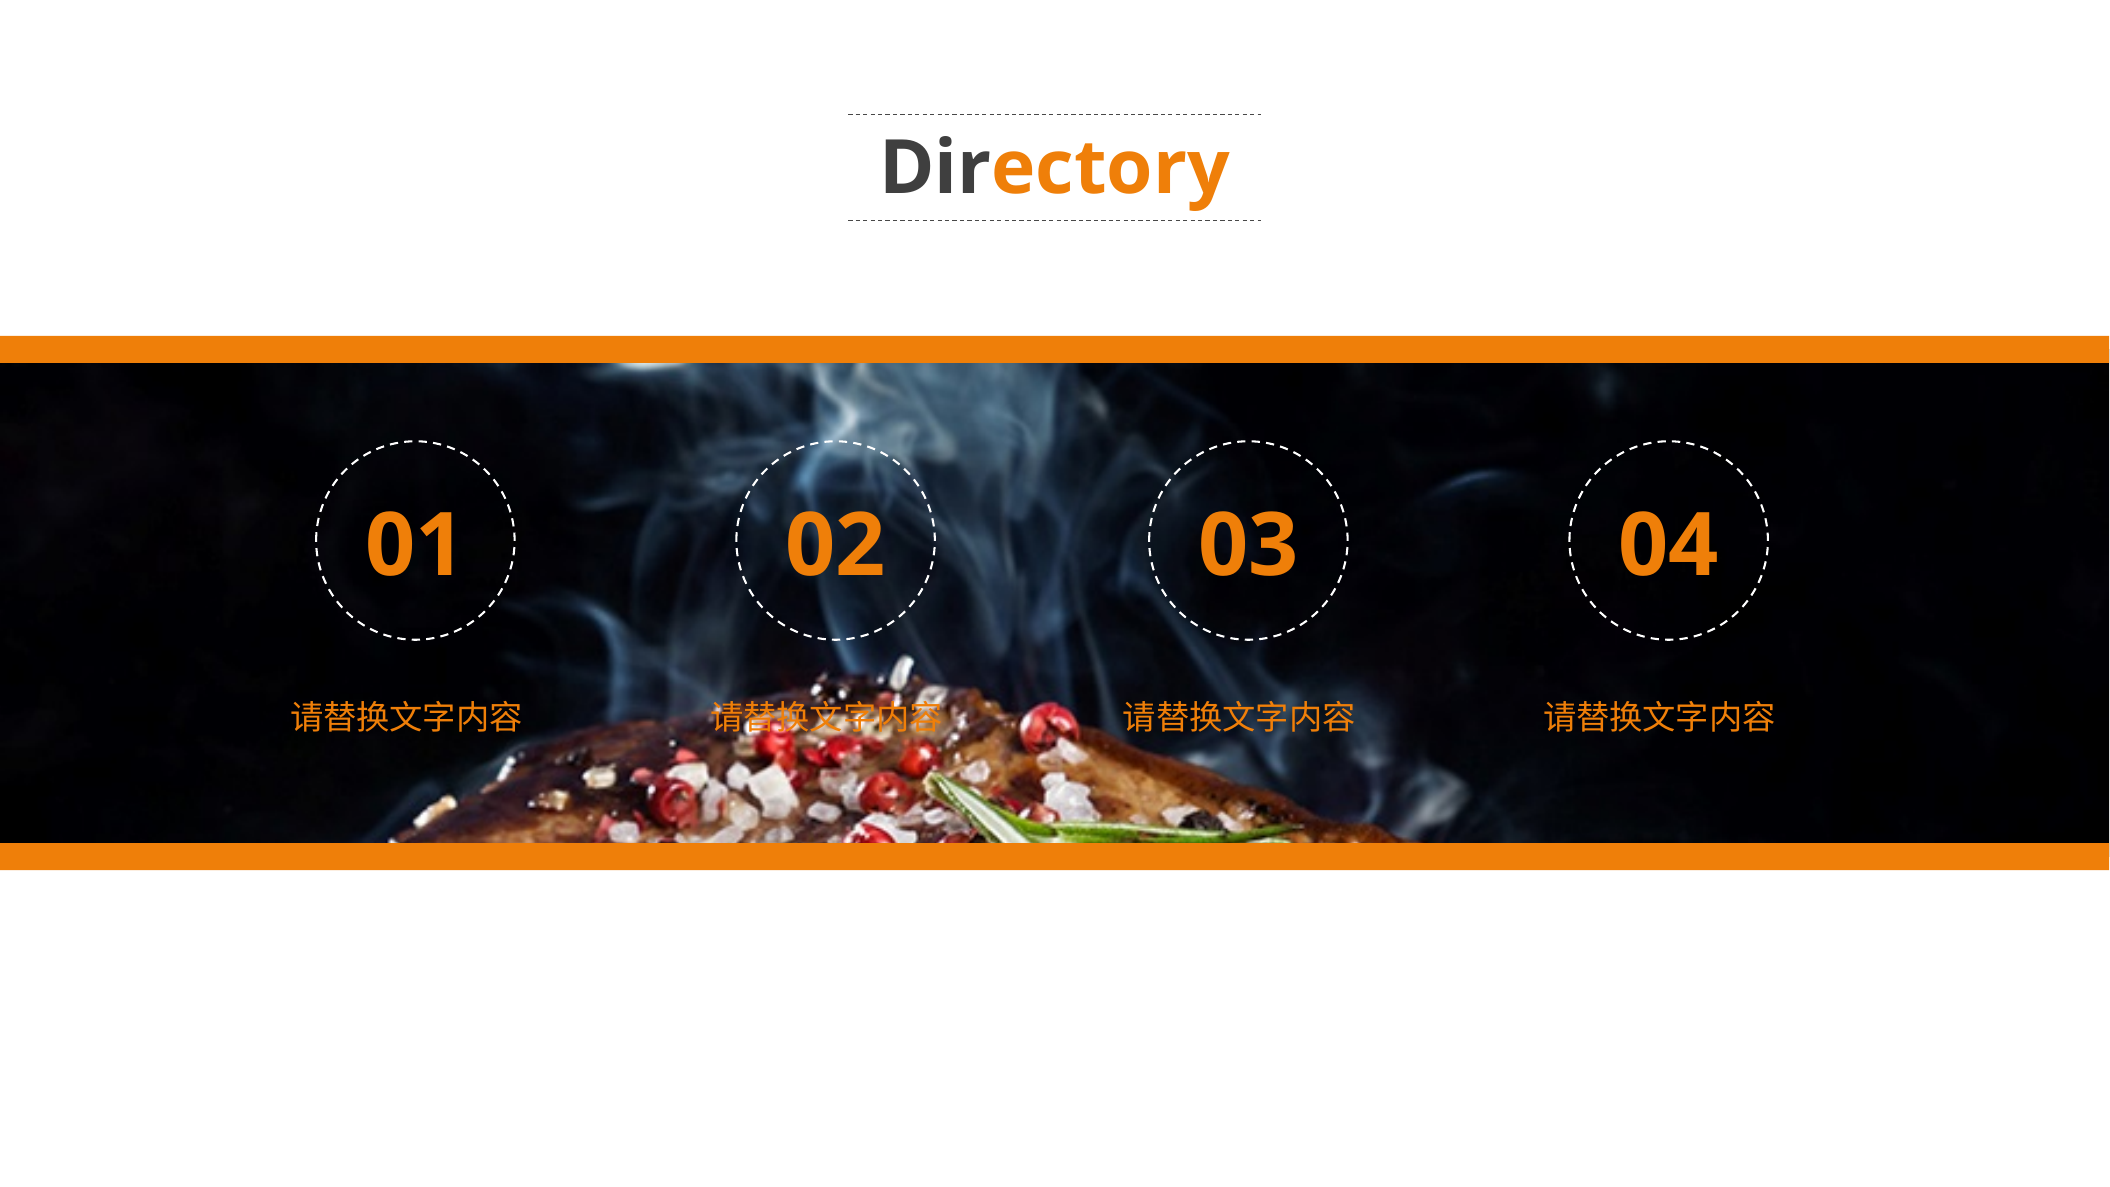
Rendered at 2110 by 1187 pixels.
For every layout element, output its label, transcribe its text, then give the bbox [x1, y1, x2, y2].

text_box 01 [315, 440, 516, 641]
text_box [0, 842, 2110, 871]
text_box 请替换文字内容 [1108, 689, 1417, 744]
text_box [0, 335, 2110, 364]
text_box 请替换文字内容 [695, 689, 1004, 744]
text_box 请替换文字内容 [275, 689, 584, 744]
text_box 02 [735, 440, 936, 641]
text_box 04 [1568, 440, 1769, 641]
text_box Directory [800, 111, 1309, 216]
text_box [848, 113, 1262, 221]
text_box 请替换文字内容 [1528, 689, 1837, 744]
text_box [0, 364, 2110, 842]
text_box 03 [1148, 440, 1349, 641]
